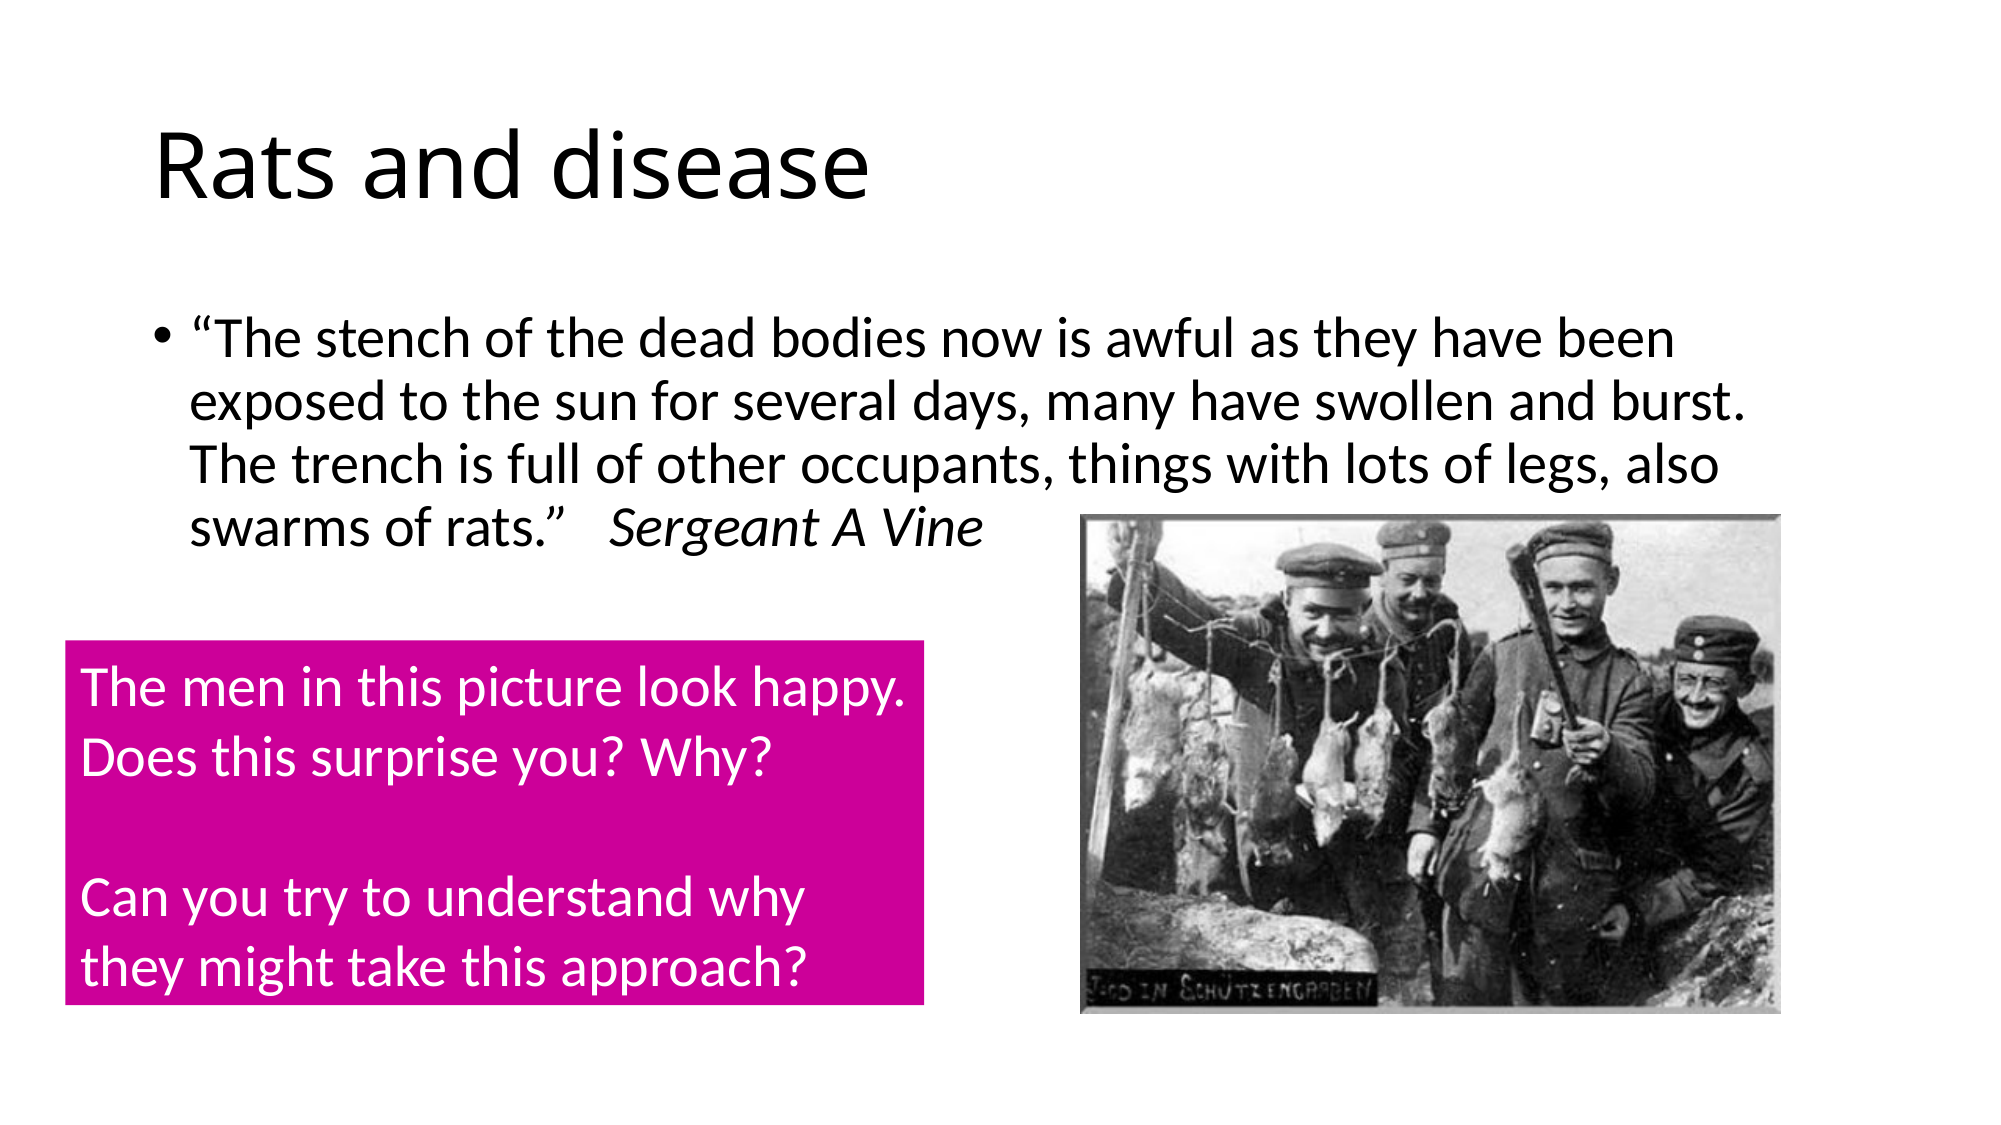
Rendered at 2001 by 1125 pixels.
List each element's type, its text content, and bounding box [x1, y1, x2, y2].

text_box The men in this picture look happy. Does this surprise you? Why? Can you try to understand why they might take this approach? [65, 640, 925, 1006]
title Rats and disease [137, 59, 1863, 278]
picture [1080, 514, 1781, 1014]
list “The stench of the dead bodies now is awful as they have been exposed to the sun for several days, many have swollen and burst. The trench is full of other occupants, things with lots of legs, also swarms of rats.” Sergeant A Vine [137, 299, 1863, 1014]
